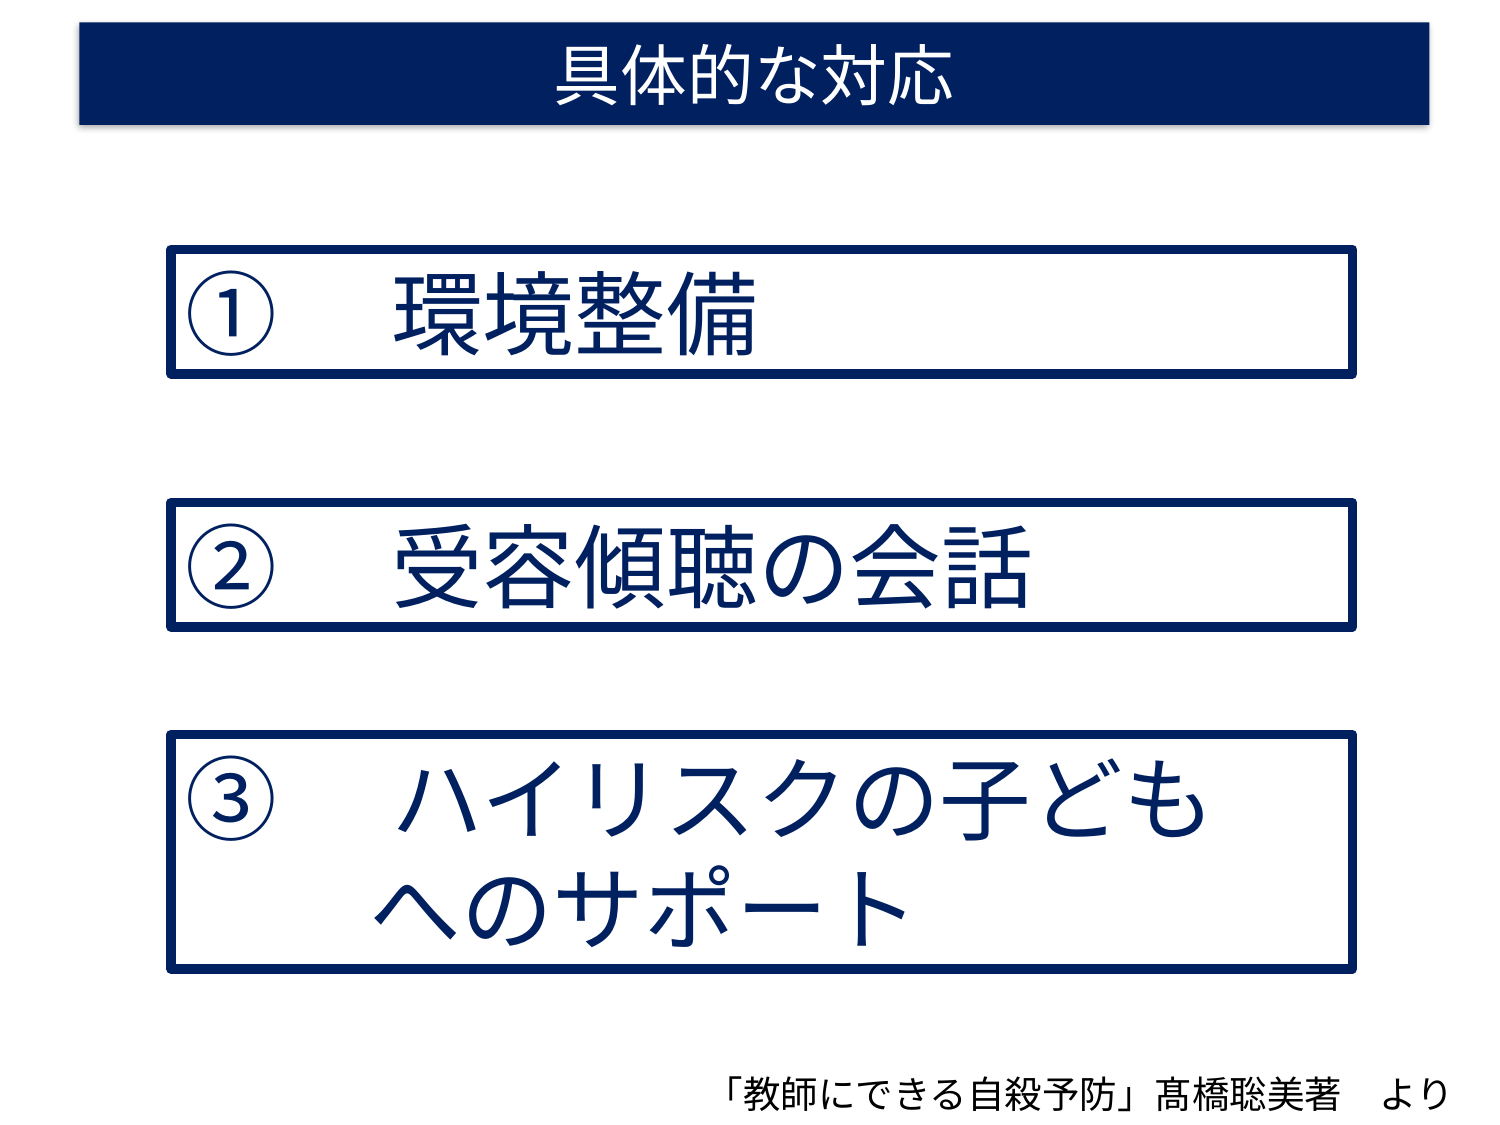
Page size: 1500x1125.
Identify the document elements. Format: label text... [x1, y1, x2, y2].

text_box 「教師にできる自殺予防」髙橋聡美著 より [690, 1063, 1483, 1124]
text_box ① 環境整備 [171, 249, 1353, 374]
text_box ③ ハイリスクの子ども へのサポート [171, 734, 1353, 970]
text_box 具体的な対応 [79, 22, 1430, 126]
text_box ② 受容傾聴の会話 [171, 502, 1353, 628]
